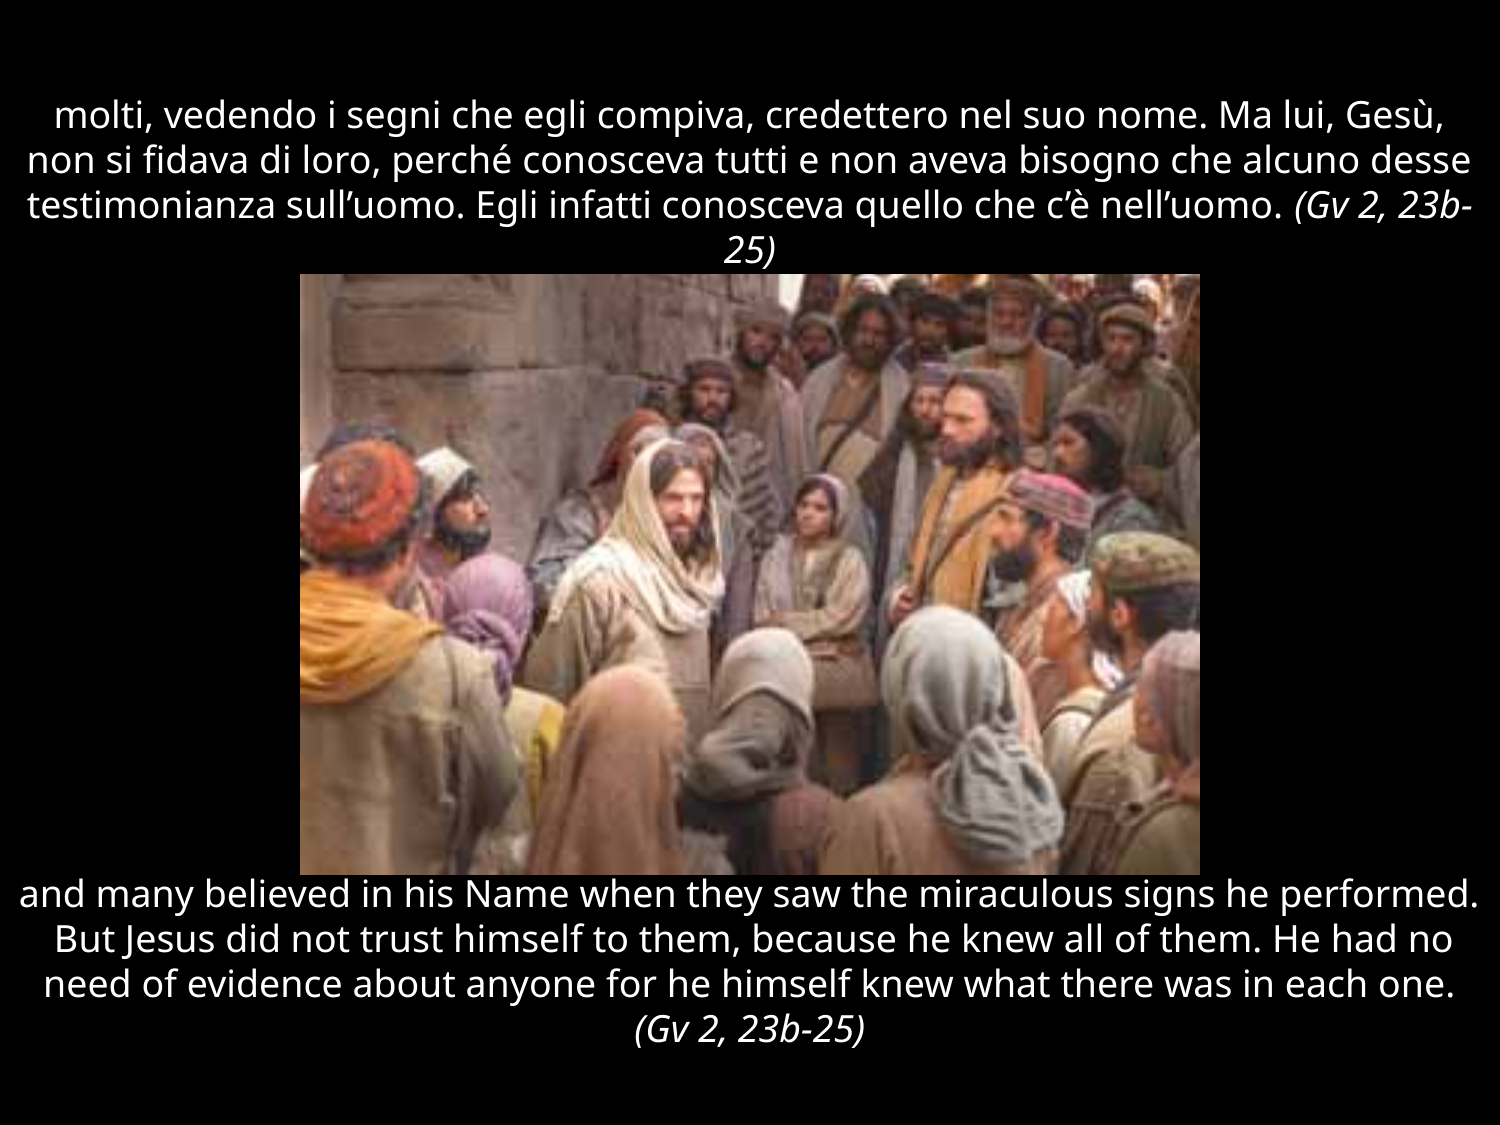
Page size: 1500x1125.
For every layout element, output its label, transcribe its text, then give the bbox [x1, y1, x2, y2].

title molti, vedendo i segni che egli compiva, credettero nel suo nome. Ma lui, Gesù, non si fidava di loro, perché conosceva tutti e non aveva bisogno che alcuno desse testimonianza sull’uomo. Egli infatti conosceva quello che c’è nell’uomo. (Gv 2, 23b-25) [0, 87, 1500, 275]
text_box and many believed in his Name when they saw the miraculous signs he performed. But Jesus did not trust himself to them, because he knew all of them. He had no need of evidence about anyone for he himself knew what there was in each one. (Gv 2, 23b-25) [0, 862, 1500, 1058]
picture [299, 274, 1200, 875]
